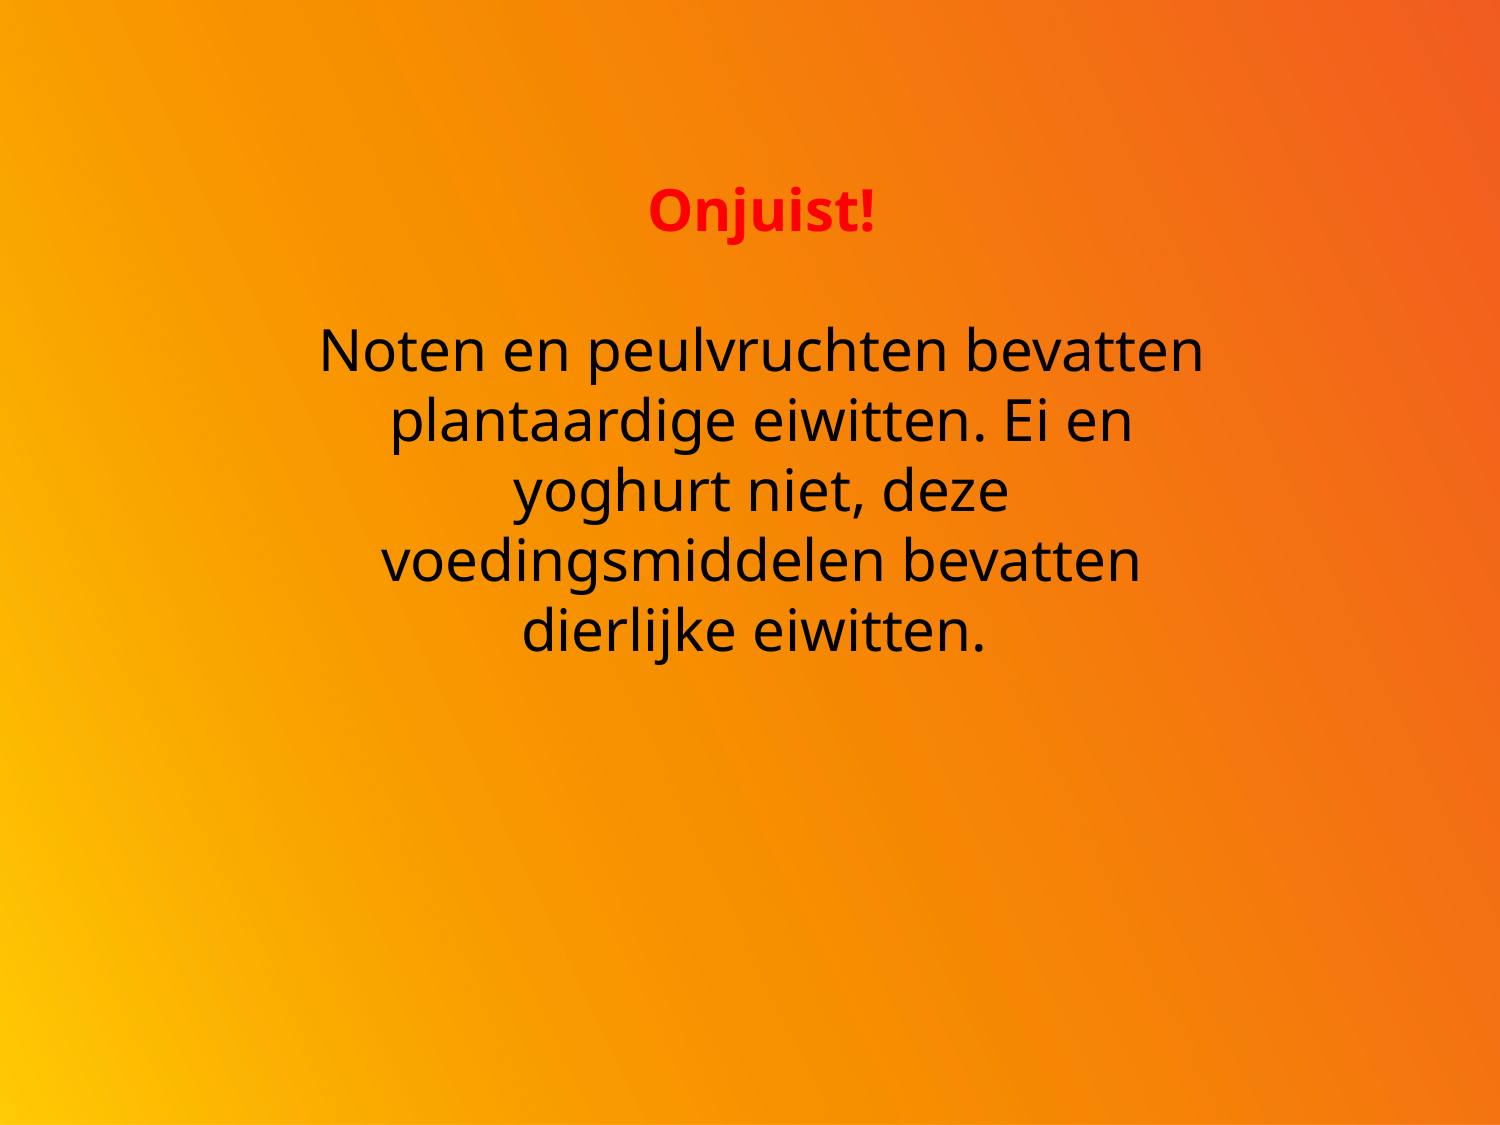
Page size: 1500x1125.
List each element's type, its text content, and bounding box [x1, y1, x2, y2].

text_box Onjuist! Noten en peulvruchten bevatten plantaardige eiwitten. Ei en yoghurt niet, deze voedingsmiddelen bevatten dierlijke eiwitten. [301, 165, 1223, 671]
picture [0, 0, 1500, 1125]
